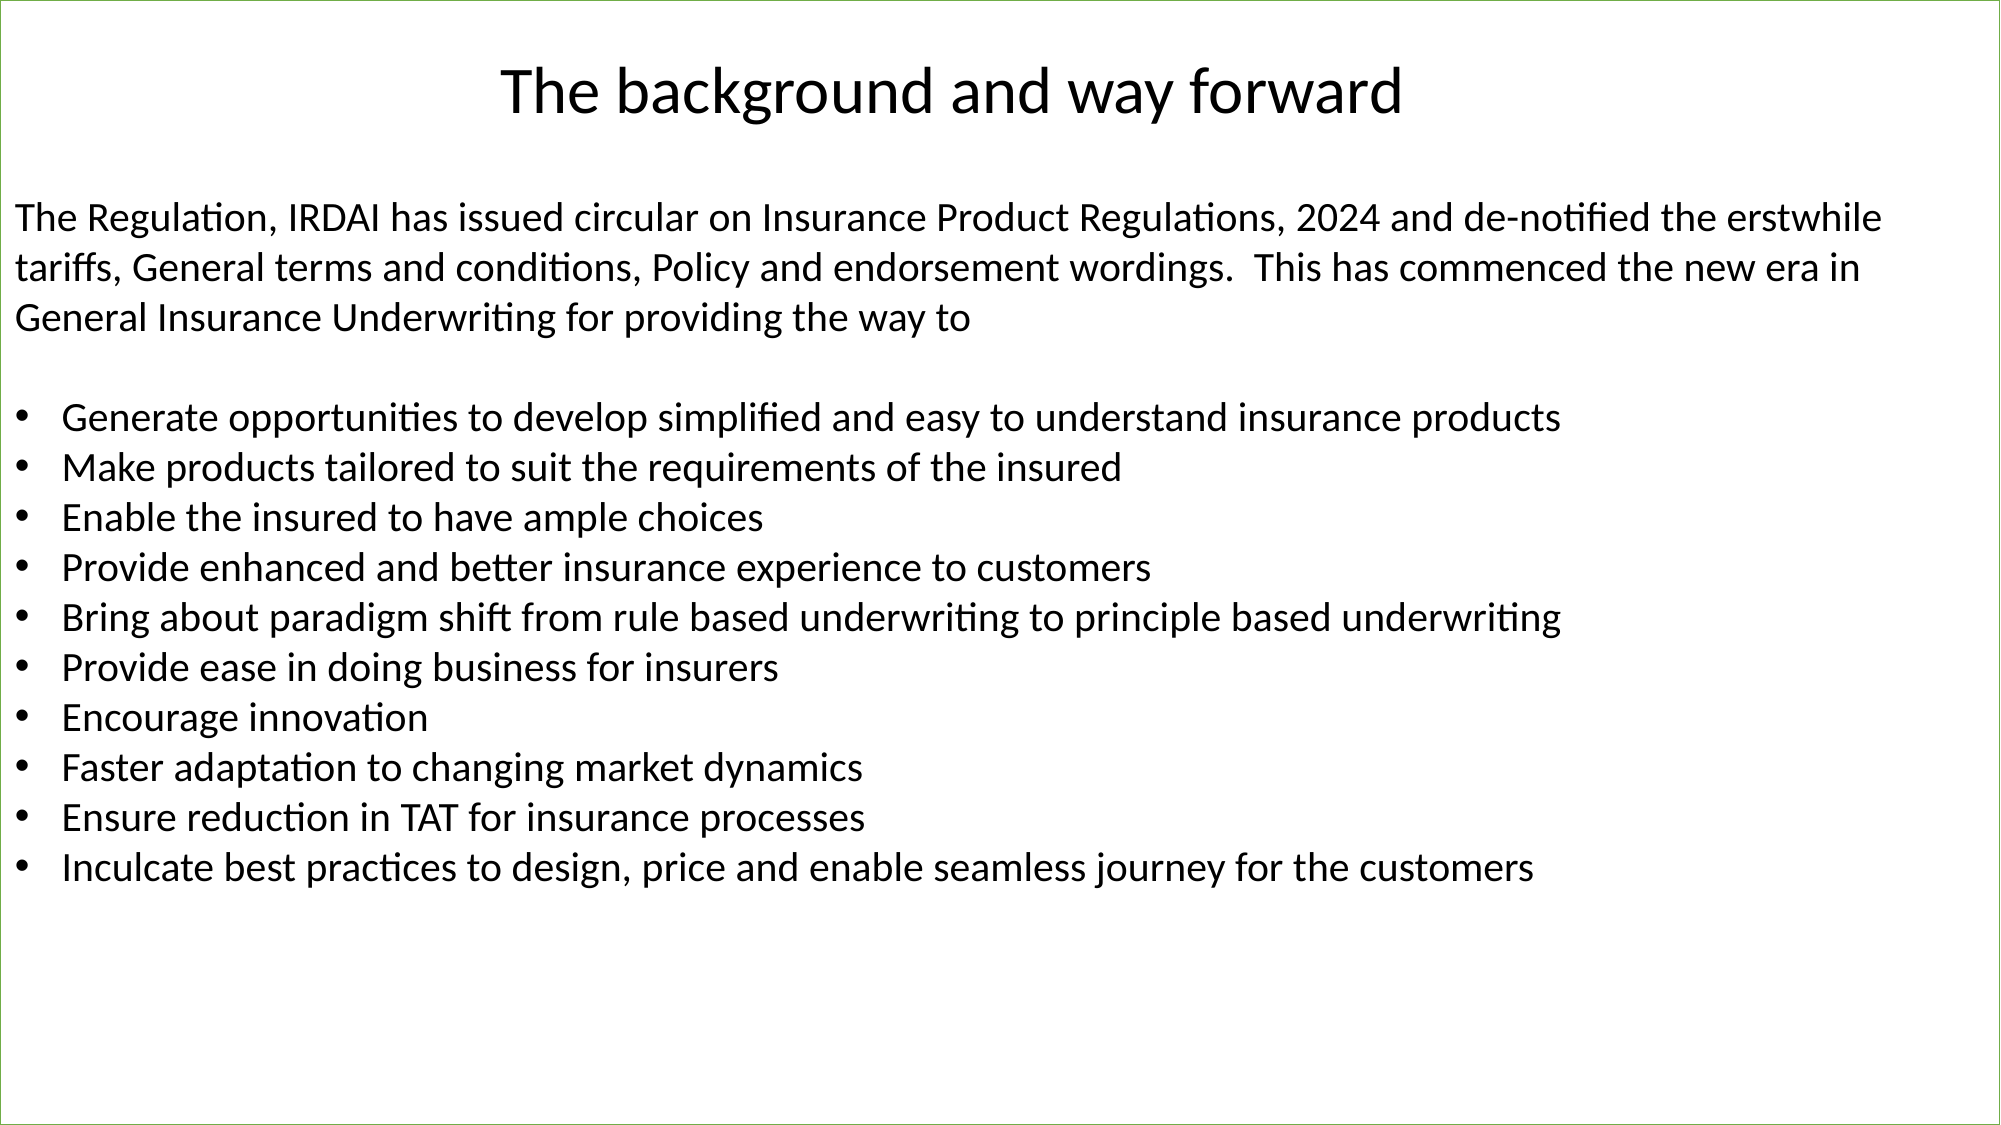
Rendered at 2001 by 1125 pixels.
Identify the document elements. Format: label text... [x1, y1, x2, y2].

text_box The background and way forward [363, 23, 1542, 151]
text_box The Regulation, IRDAI has issued circular on Insurance Product Regulations, 2024 and de-notified the erstwhile tariffs, General terms and conditions, Policy and endorsement wordings. This has commenced the new era in General Insurance Underwriting for providing the way to Generate opportunities to develop simplified and easy to understand insurance products Make products tailored to suit the requirements of the insured Enable the insured to have ample choices Provide enhanced and better insurance experience to customers Bring about paradigm shift from rule based underwriting to principle based underwriting Provide ease in doing business for insurers Encourage innovation Faster adaptation to changing market dynamics Ensure reduction in TAT for insurance processes Inculcate best practices to design, price and enable seamless journey for the customers [0, 0, 2000, 1125]
